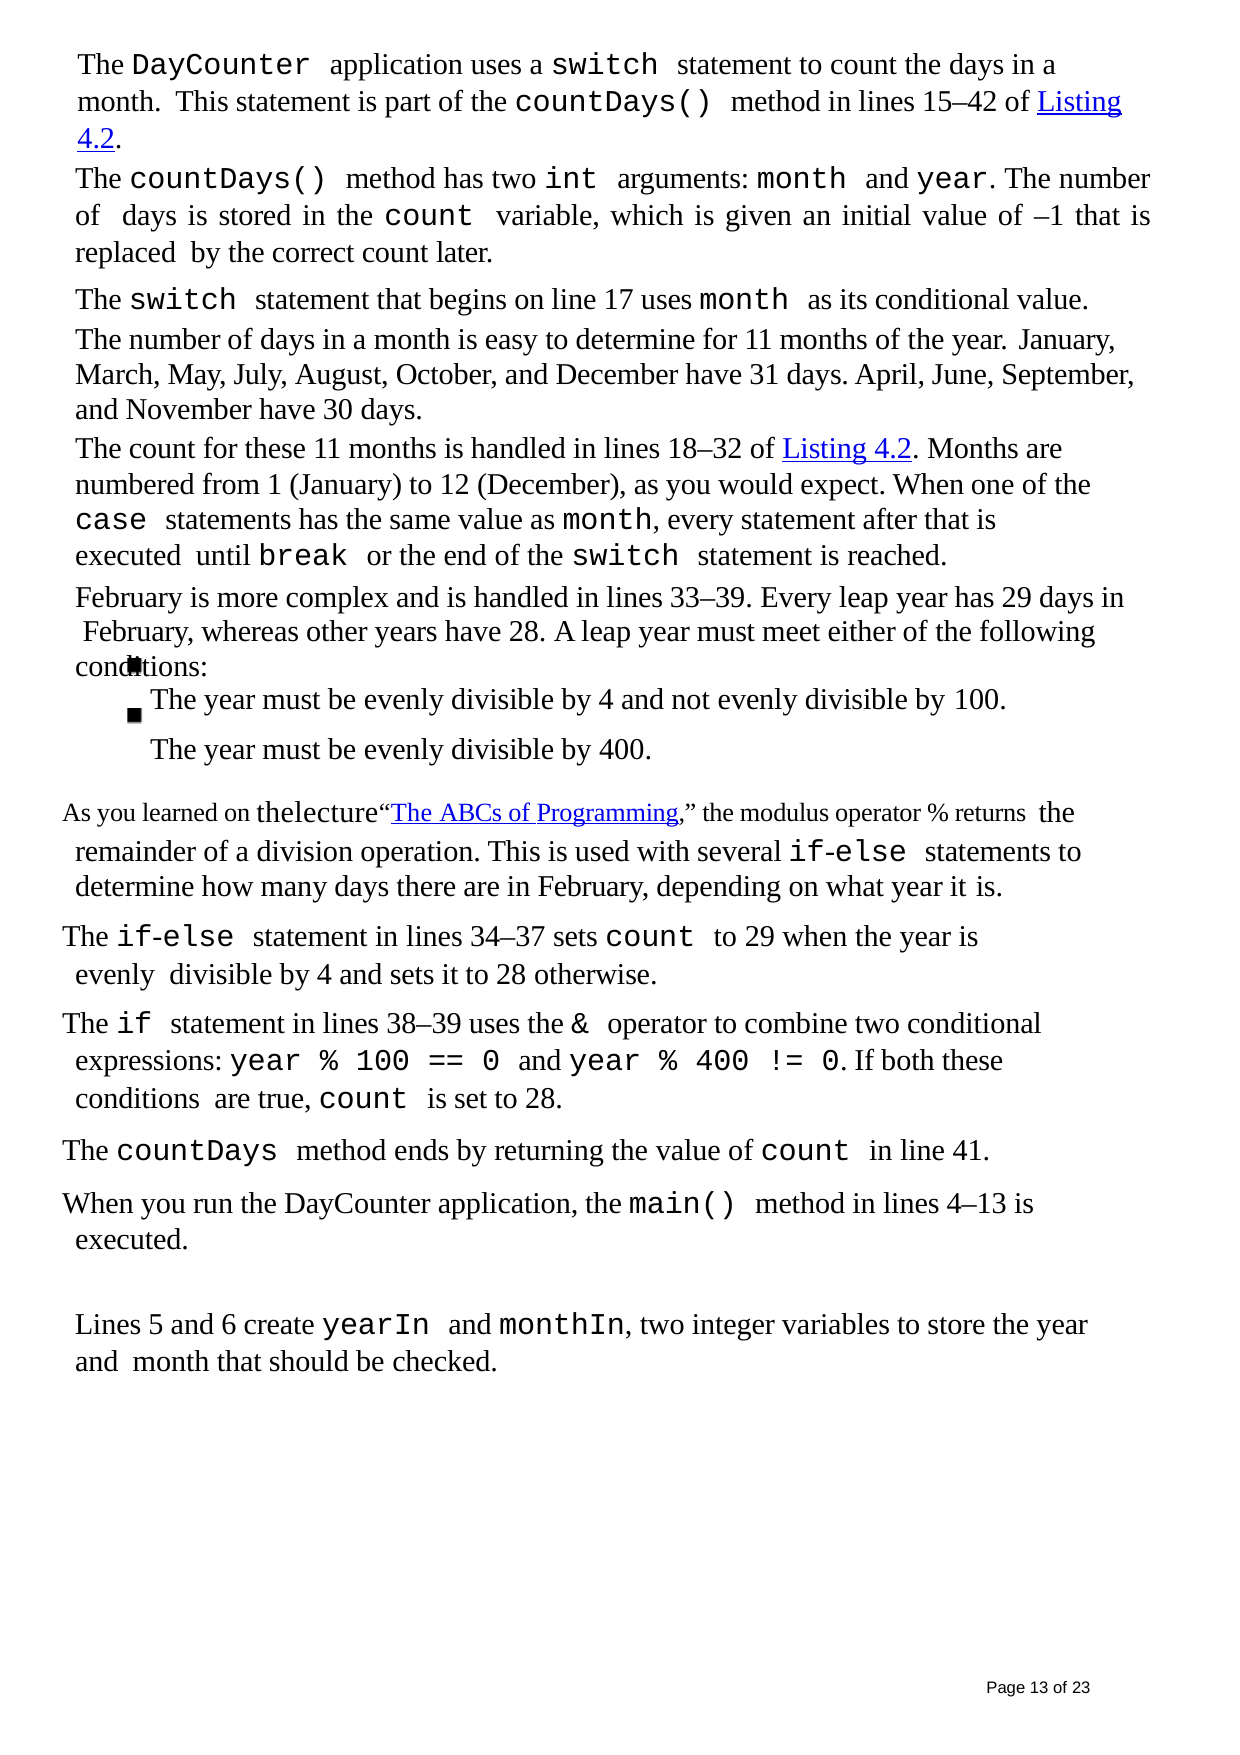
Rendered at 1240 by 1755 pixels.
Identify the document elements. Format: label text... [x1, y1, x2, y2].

slide_number Page 13 of 23 [984, 1676, 1093, 1755]
text_box The DayCounter application uses a switch statement to count the days in a month. This statement is part of the countDays() method in lines 15–42 of Listing 4.2. The countDays() method has two int arguments: month and year. The number of days is stored in the count variable, which is given an initial value of –1 that is replaced by the correct count later. The switch statement that begins on line 17 uses month as its conditional value. The number of days in a month is easy to determine for 11 months of the year. January, March, May, July, August, October, and December have 31 days. April, June, September, and November have 30 days. The count for these 11 months is handled in lines 18–32 of Listing 4.2. Months are numbered from 1 (January) to 12 (December), as you would expect. When one of the case statements has the same value as month, every statement after that is executed until break or the end of the switch statement is reached. February is more complex and is handled in lines 33–39. Every leap year has 29 days in February, whereas other years have 28. A leap year must meet either of the following conditions: The year must be evenly divisible by 4 and not evenly divisible by 100. The year must be evenly divisible by 400. As you learned on thelecture“The ABCs of Programming,” the modulus operator % returns the remainder of a division operation. This is used with several if-else statements to determine how many days there are in February, depending on what year it is. The if-else statement in lines 34–37 sets count to 29 when the year is evenly divisible by 4 and sets it to 28 otherwise. The if statement in lines 38–39 uses the & operator to combine two conditional expressions: year % 100 == 0 and year % 400 != 0. If both these conditions are true, count is set to 28. The countDays method ends by returning the value of count in line 41. When you run the DayCounter application, the main() method in lines 4–13 is executed. Lines 5 and 6 create yearIn and monthIn, two integer variables to store the year and month that should be checked. [60, 42, 1165, 1378]
